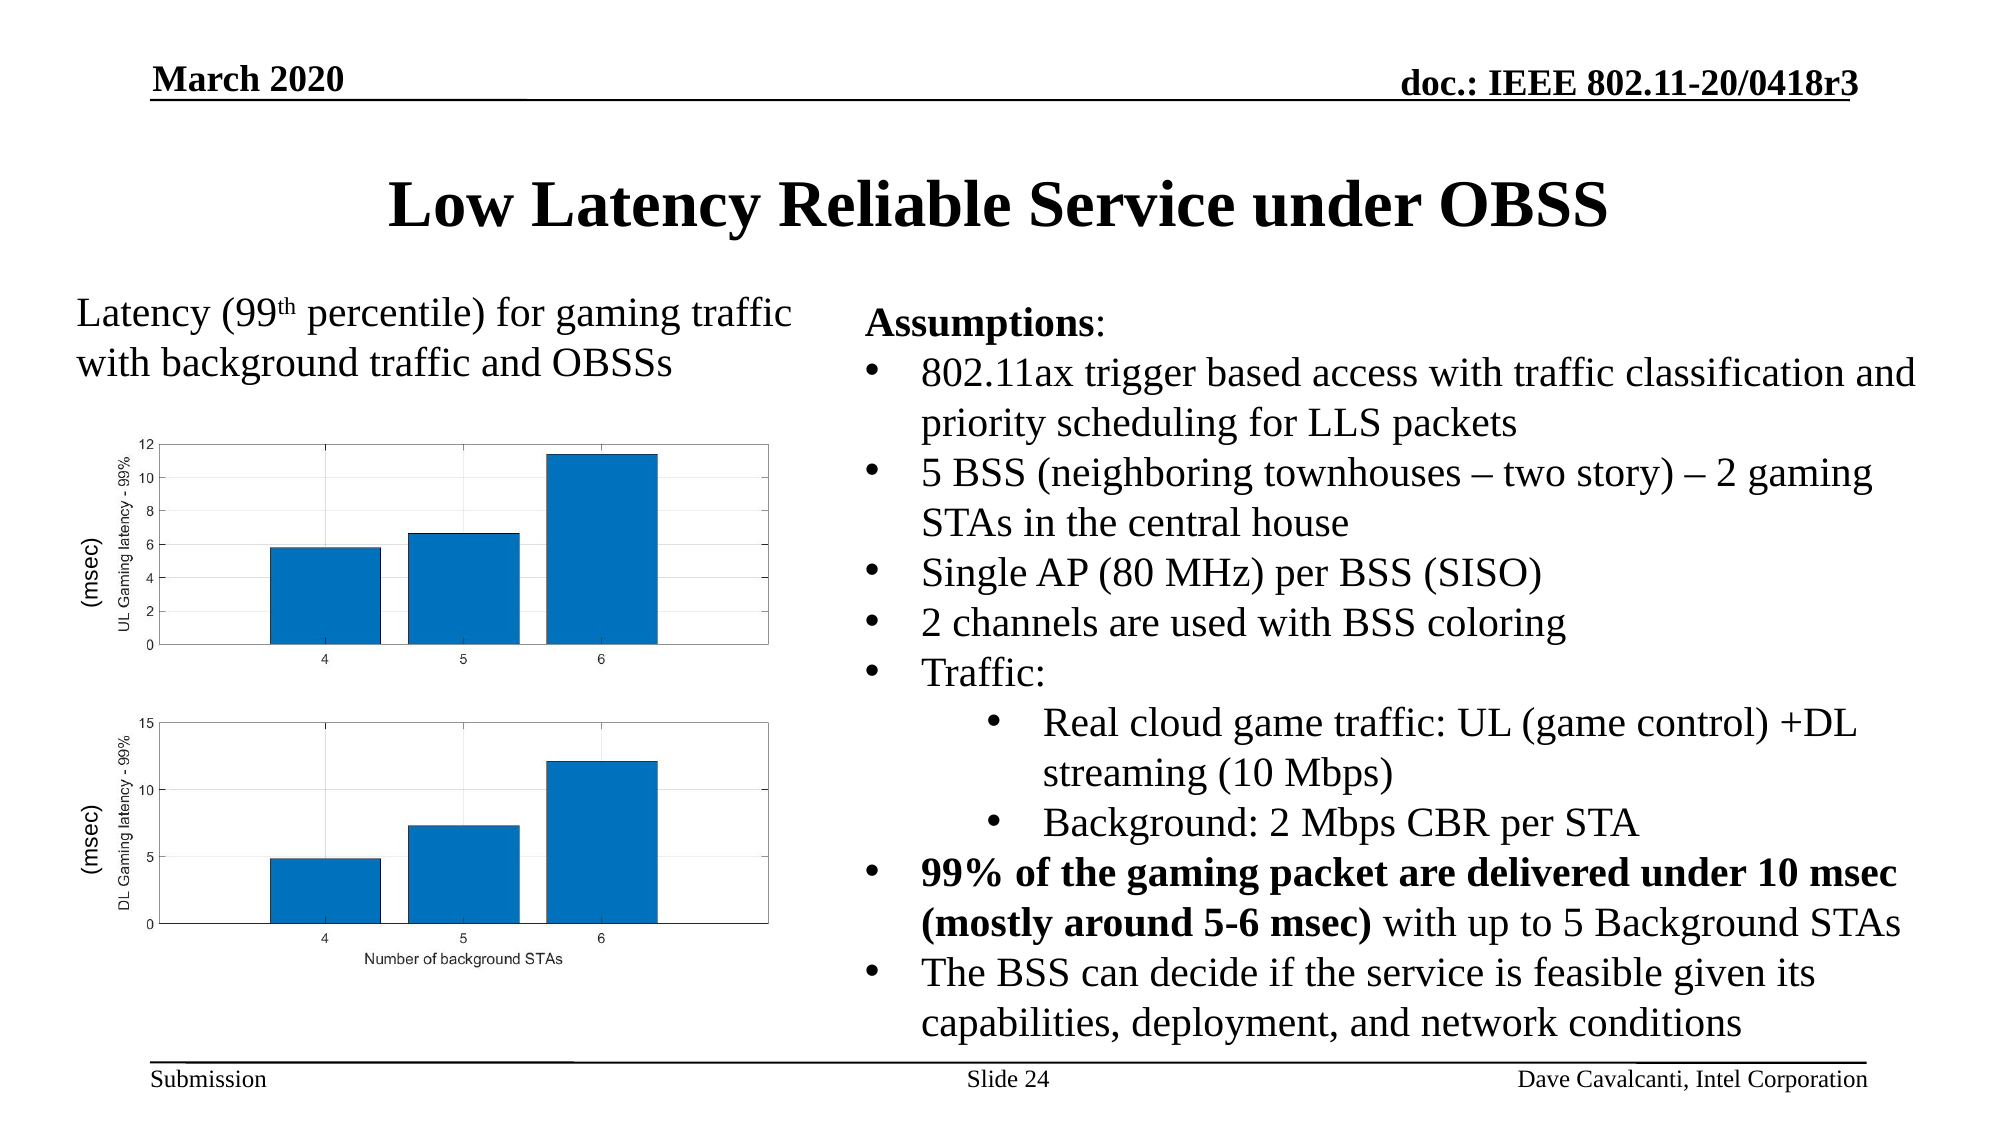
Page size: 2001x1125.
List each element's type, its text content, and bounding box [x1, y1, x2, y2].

text_box Latency (99th percentile) for gaming traffic with background traffic and OBSSs [61, 277, 828, 393]
title Low Latency Reliable Service under OBSS [149, 112, 1850, 288]
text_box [57, 399, 842, 988]
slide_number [152, 54, 563, 100]
text_box Assumptions: 802.11ax trigger based access with traffic classification and priority scheduling for LLS packets 5 BSS (neighboring townhouses – two story) – 2 gaming STAs in the central house Single AP (80 MHz) per BSS (SISO) 2 channels are used with BSS coloring Traffic: Real cloud game traffic: UL (game control) +DL streaming (10 Mbps) Background: 2 Mbps CBR per STA 99% of the gaming packet are delivered under 10 msec (mostly around 5-6 msec) with up to 5 Background STAs The BSS can decide if the service is feasible given its capabilities, deployment, and network conditions [849, 287, 1943, 1125]
